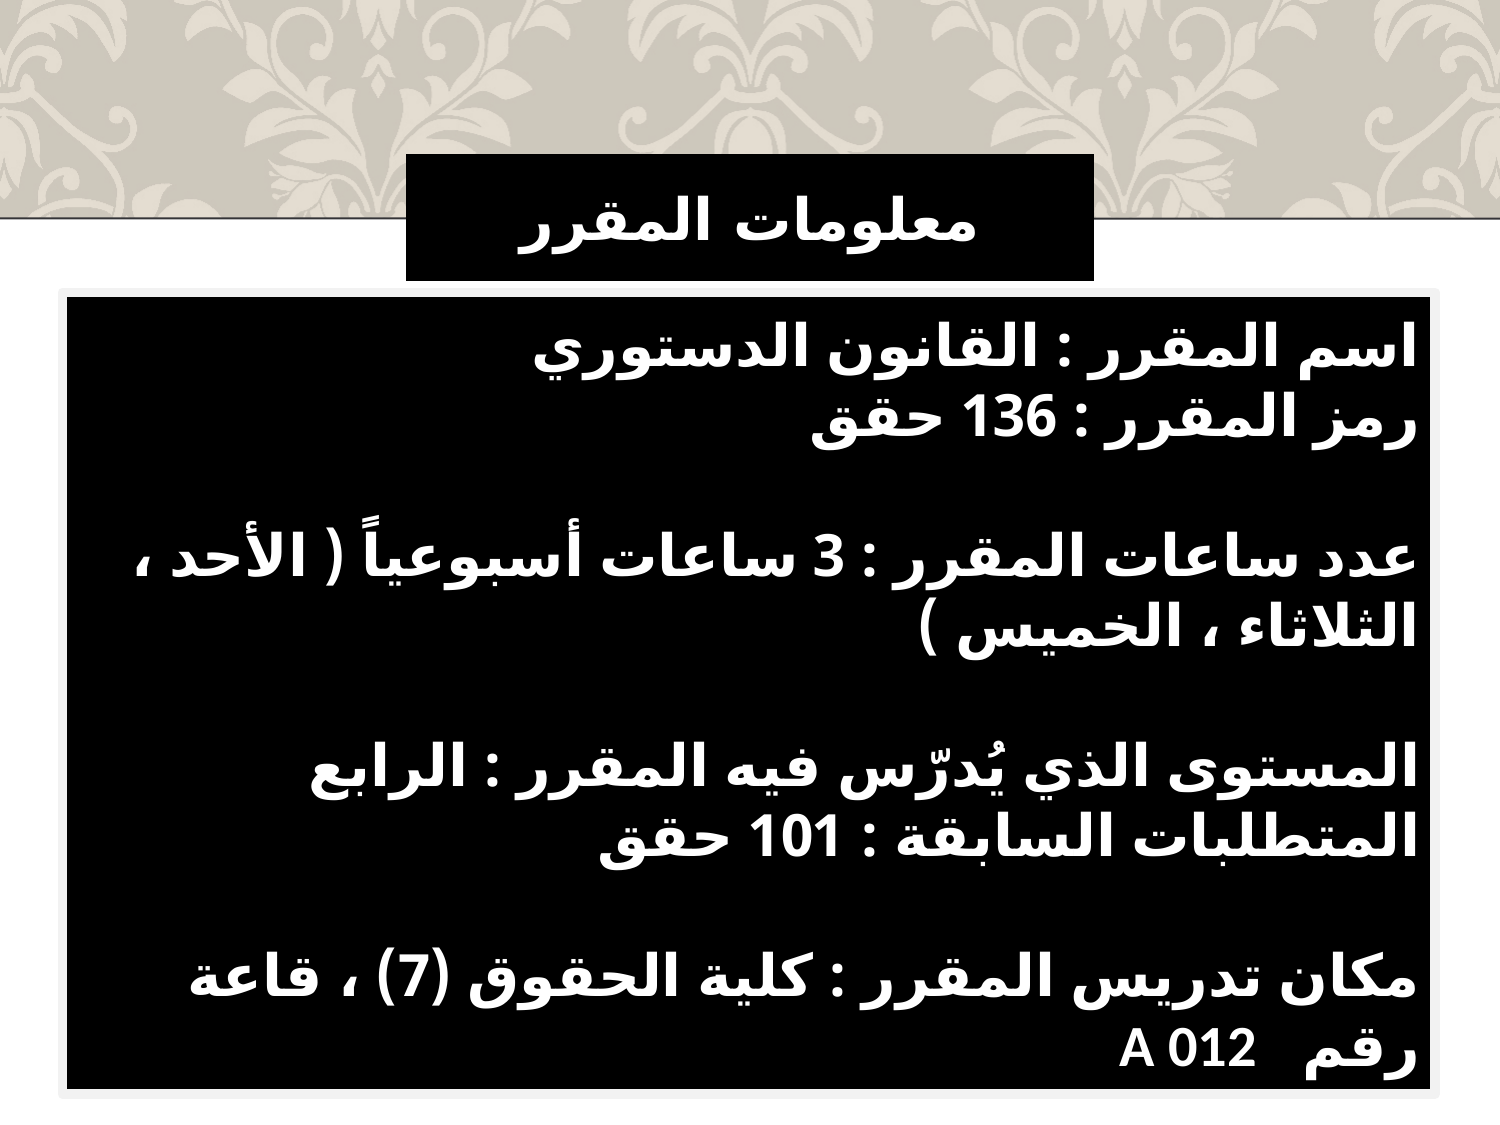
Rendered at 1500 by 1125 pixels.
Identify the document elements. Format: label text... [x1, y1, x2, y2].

text_box اسم المقرر : القانون الدستوري رمز المقرر : 136 حقق عدد ساعات المقرر : 3 ساعات أسبوعياً ( الأحد ، الثلاثاء ، الخميس ) المستوى الذي يُدرّس فيه المقرر : الرابع المتطلبات السابقة : 101 حقق مكان تدريس المقرر : كلية الحقوق (7) ، قاعة رقم A 012 [61, 291, 1437, 1096]
title معلومات المقرر [406, 154, 1094, 281]
